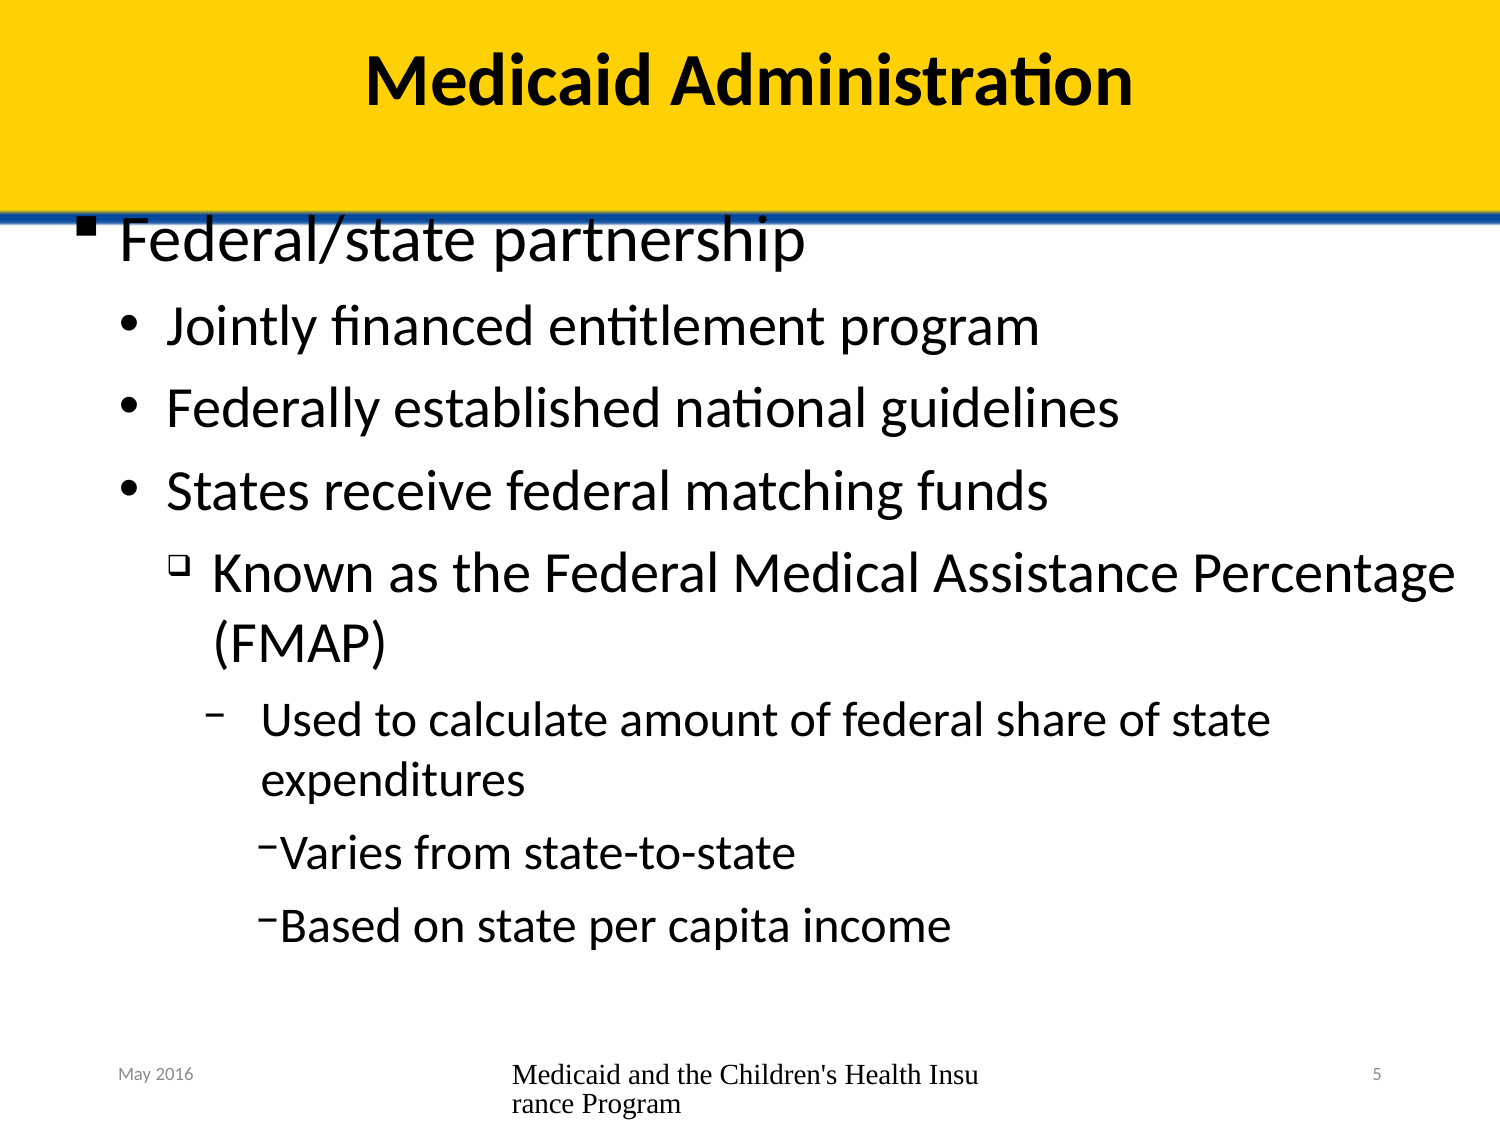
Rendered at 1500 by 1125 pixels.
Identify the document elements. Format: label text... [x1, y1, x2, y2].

title Medicaid Administration [103, 2, 1397, 161]
slide_number 5 [1059, 1042, 1397, 1103]
list Federal/state partnership Jointly financed entitlement program Federally established national guidelines States receive federal matching funds Known as the Federal Medical Assistance Percentage (FMAP) Used to calculate amount of federal share of state expenditures Varies from state-to-state Based on state per capita income [56, 186, 1480, 1014]
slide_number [103, 1042, 441, 1103]
picture [0, 0, 1500, 1125]
footer Medicaid and the Children's Health Insurance Program [496, 1042, 1004, 1103]
